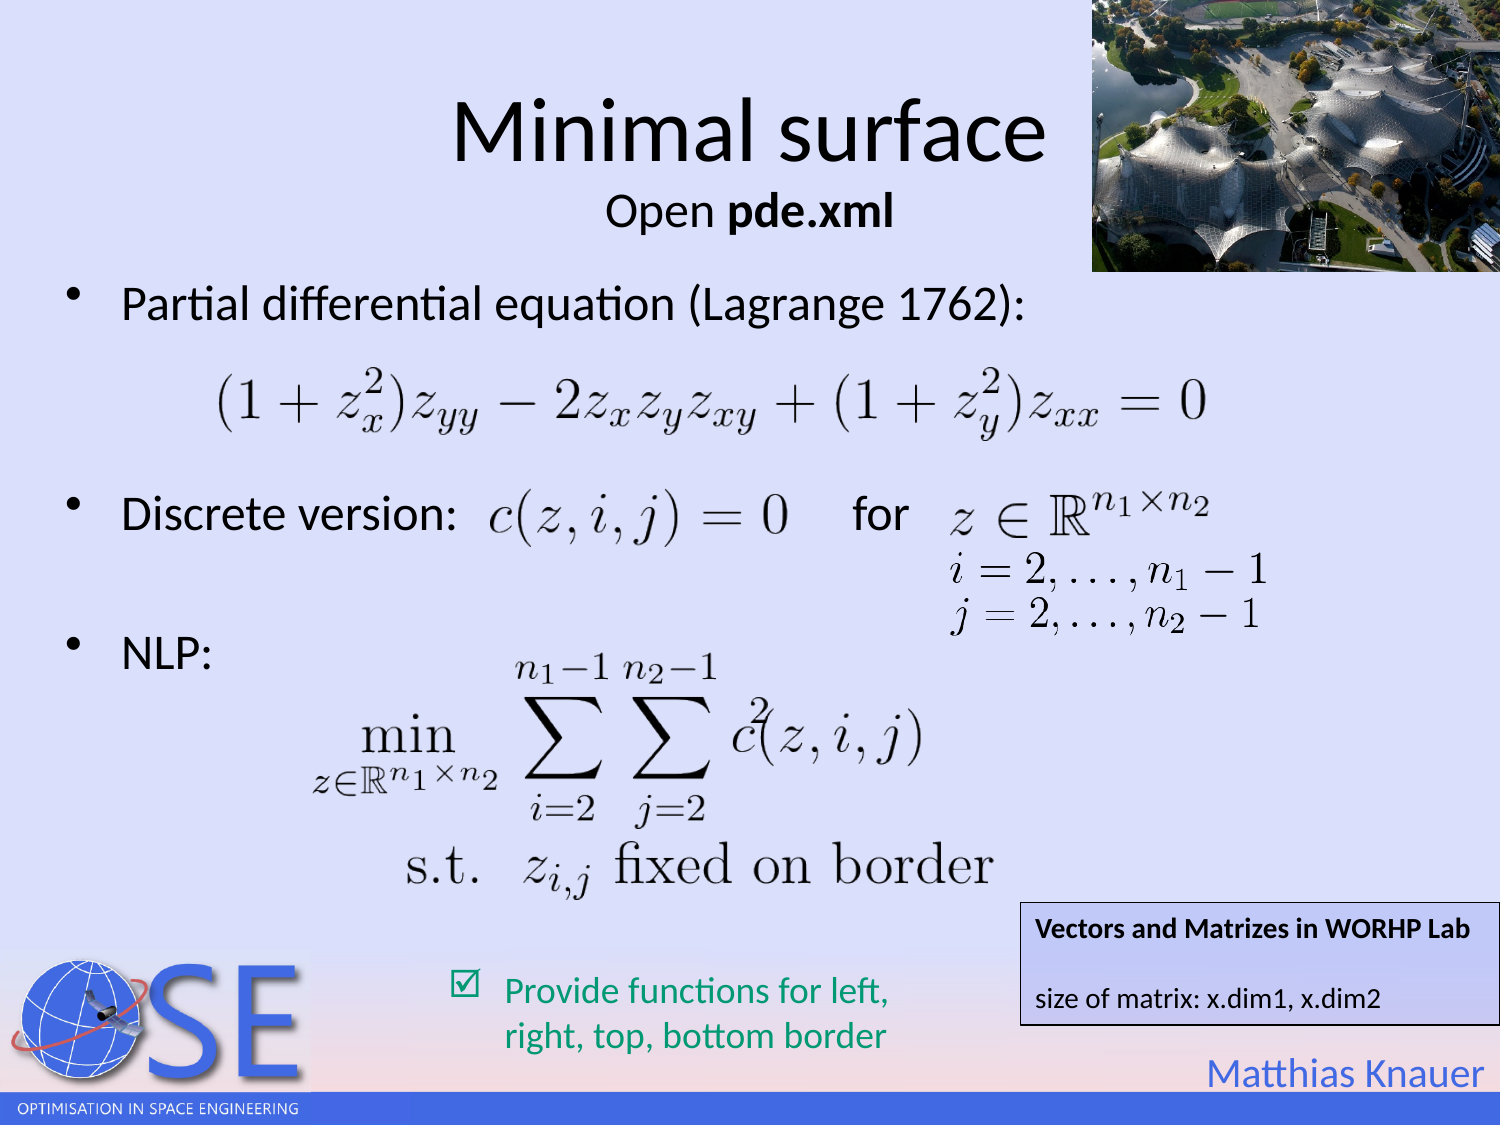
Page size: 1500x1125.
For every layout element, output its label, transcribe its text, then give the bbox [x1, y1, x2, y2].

picture [489, 488, 788, 548]
picture [950, 490, 1209, 538]
picture [312, 652, 922, 829]
picture [1092, 0, 1500, 272]
text_box Open pde.xml [0, 170, 1087, 245]
picture [950, 551, 1266, 592]
text_box Vectors and Matrizes in WORHP Lab size of matrix: x.dim1, x.dim2 [1020, 902, 1500, 1025]
list Partial differential equation (Lagrange 1762): Discrete version: for NLP: [49, 262, 1419, 907]
picture [407, 841, 994, 900]
title Minimal surface [49, 18, 1087, 170]
picture [950, 596, 1259, 636]
picture [0, 947, 1500, 1125]
text_box Provide functions for left, right, top, bottom border [433, 958, 988, 1071]
picture [218, 367, 1206, 441]
